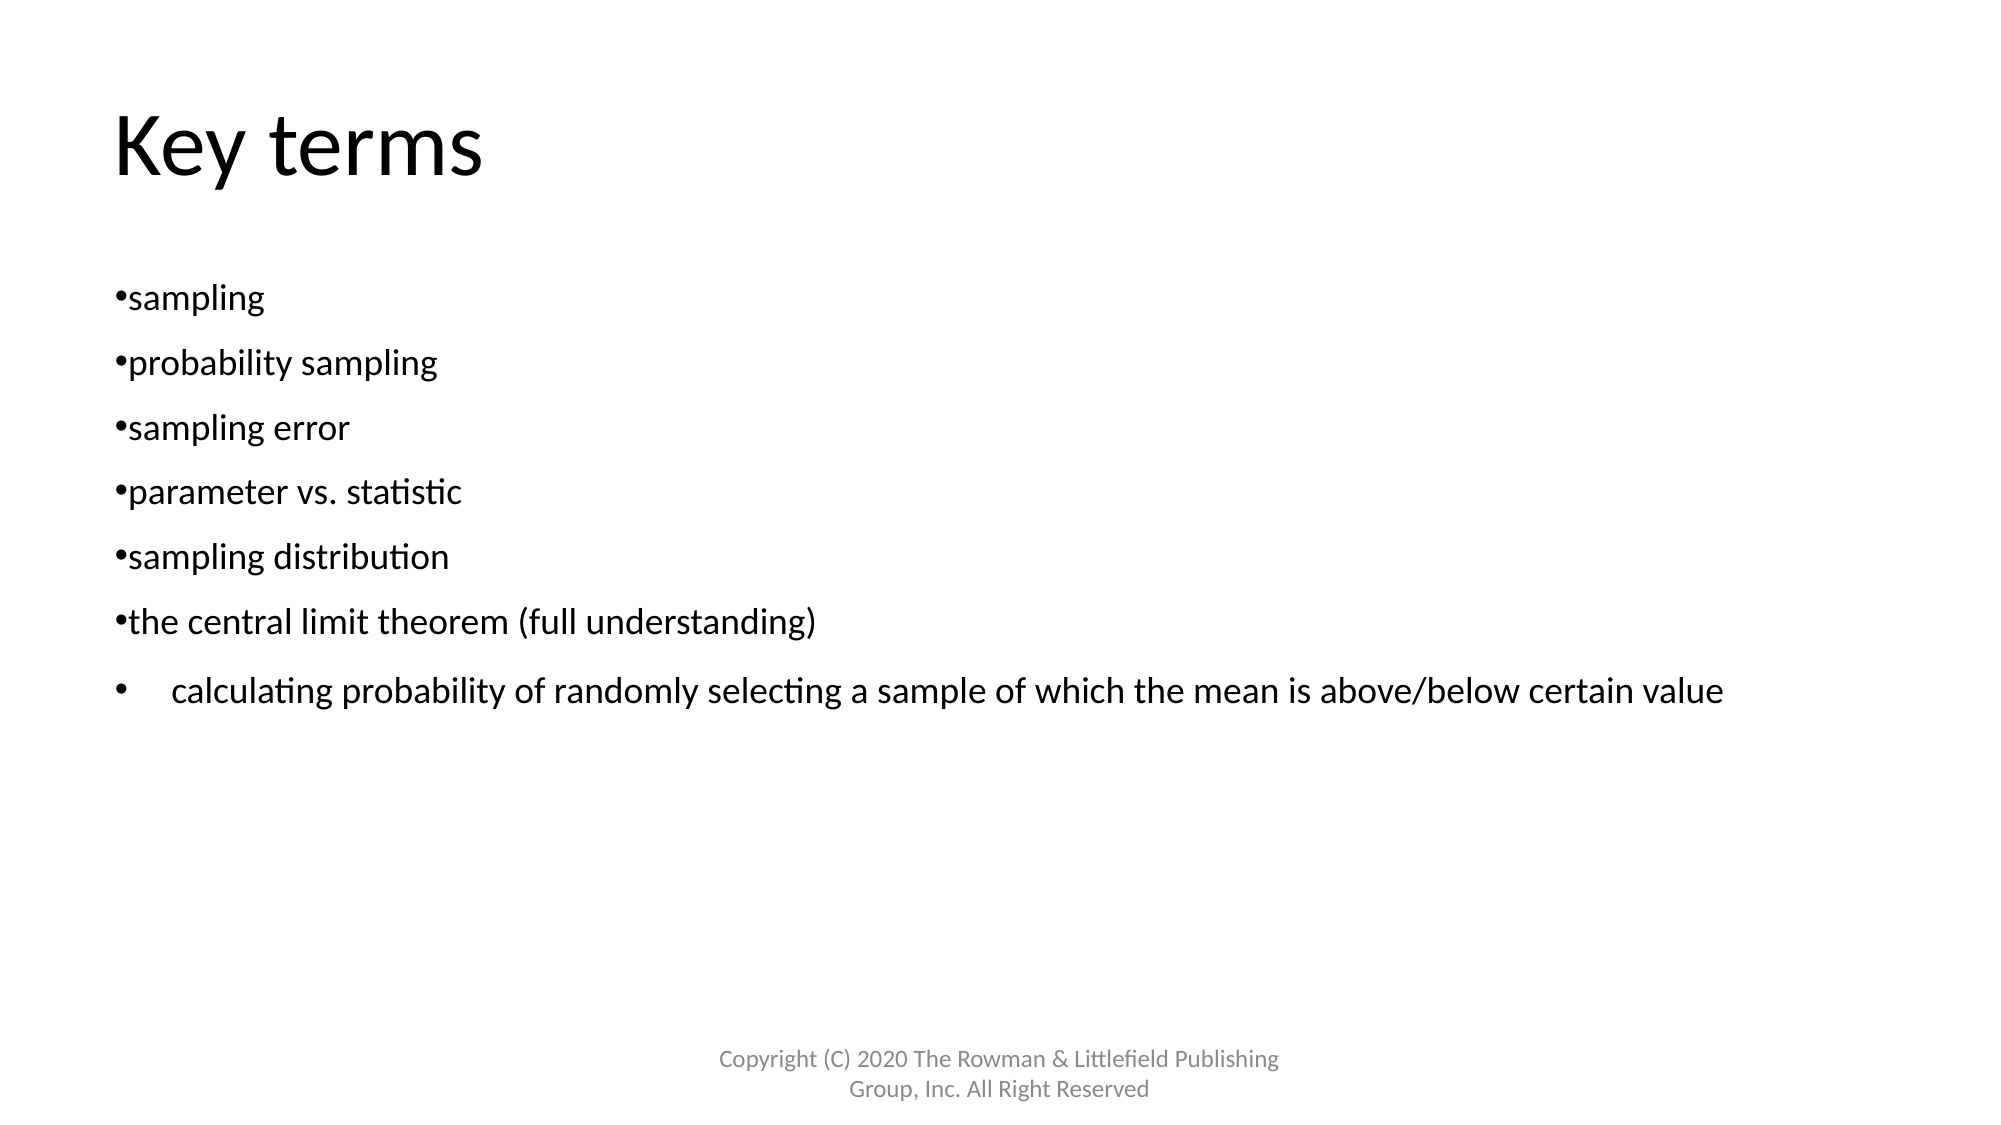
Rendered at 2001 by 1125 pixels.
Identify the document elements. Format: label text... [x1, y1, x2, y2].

title Key terms [99, 45, 1900, 233]
footer Copyright (C) 2020 The Rowman & Littlefield Publishing Group, Inc. All Right Reserved [683, 1042, 1317, 1103]
list sampling probability sampling sampling error parameter vs. statistic sampling distribution the central limit theorem (full understanding) calculating probability of randomly selecting a sample of which the mean is above/below certain value [99, 262, 1900, 1005]
